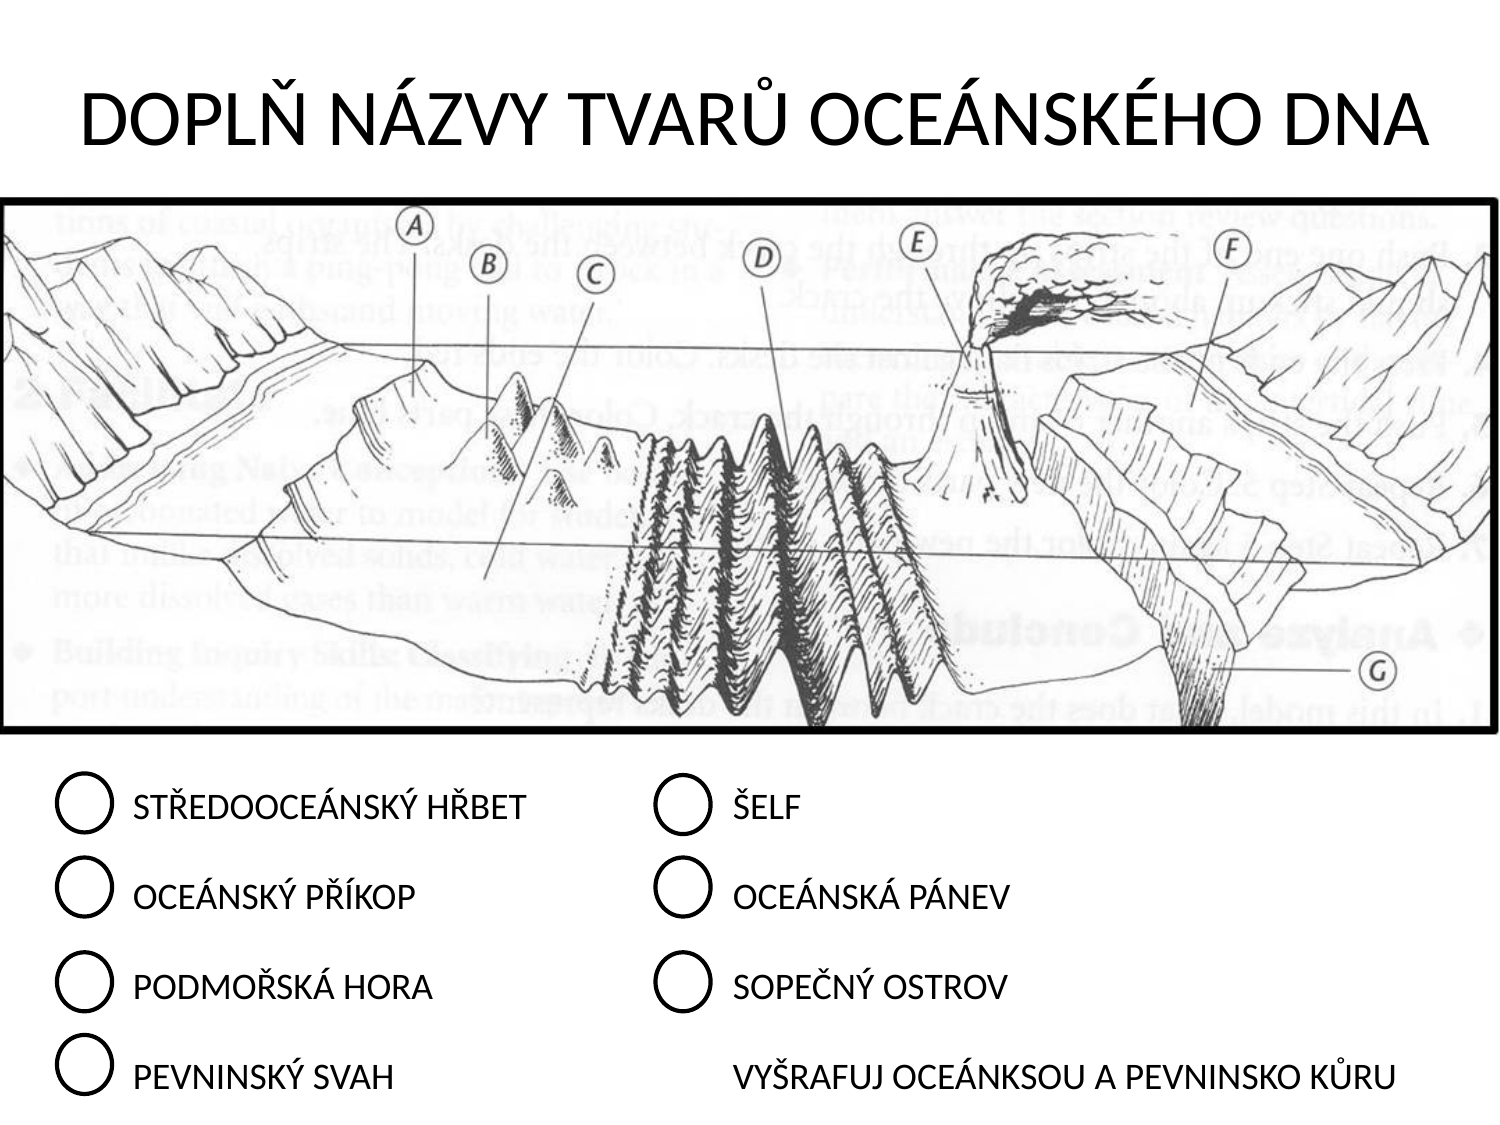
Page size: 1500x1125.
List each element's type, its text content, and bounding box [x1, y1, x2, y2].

text_box [653, 950, 713, 1014]
text_box STŘEDOOCEÁNSKÝ HŘBET ŠELF OCEÁNSKÝ PŘÍKOP OCEÁNSKÁ PÁNEV PODMOŘSKÁ HORA SOPEČNÝ OSTROV PEVNINSKÝ SVAH VYŠRAFUJ OCEÁNKSOU A PEVNINSKO KŮRU [118, 775, 1413, 1105]
text_box [54, 771, 115, 835]
text_box [54, 950, 115, 1014]
text_box [54, 855, 115, 919]
title DOPLŇ NÁZVY TVARŮ OCEÁNSKÉHO DNA [29, 19, 1483, 194]
text_box [653, 772, 713, 837]
text_box [653, 855, 713, 919]
text_box [54, 1032, 115, 1097]
picture [0, 196, 1500, 736]
